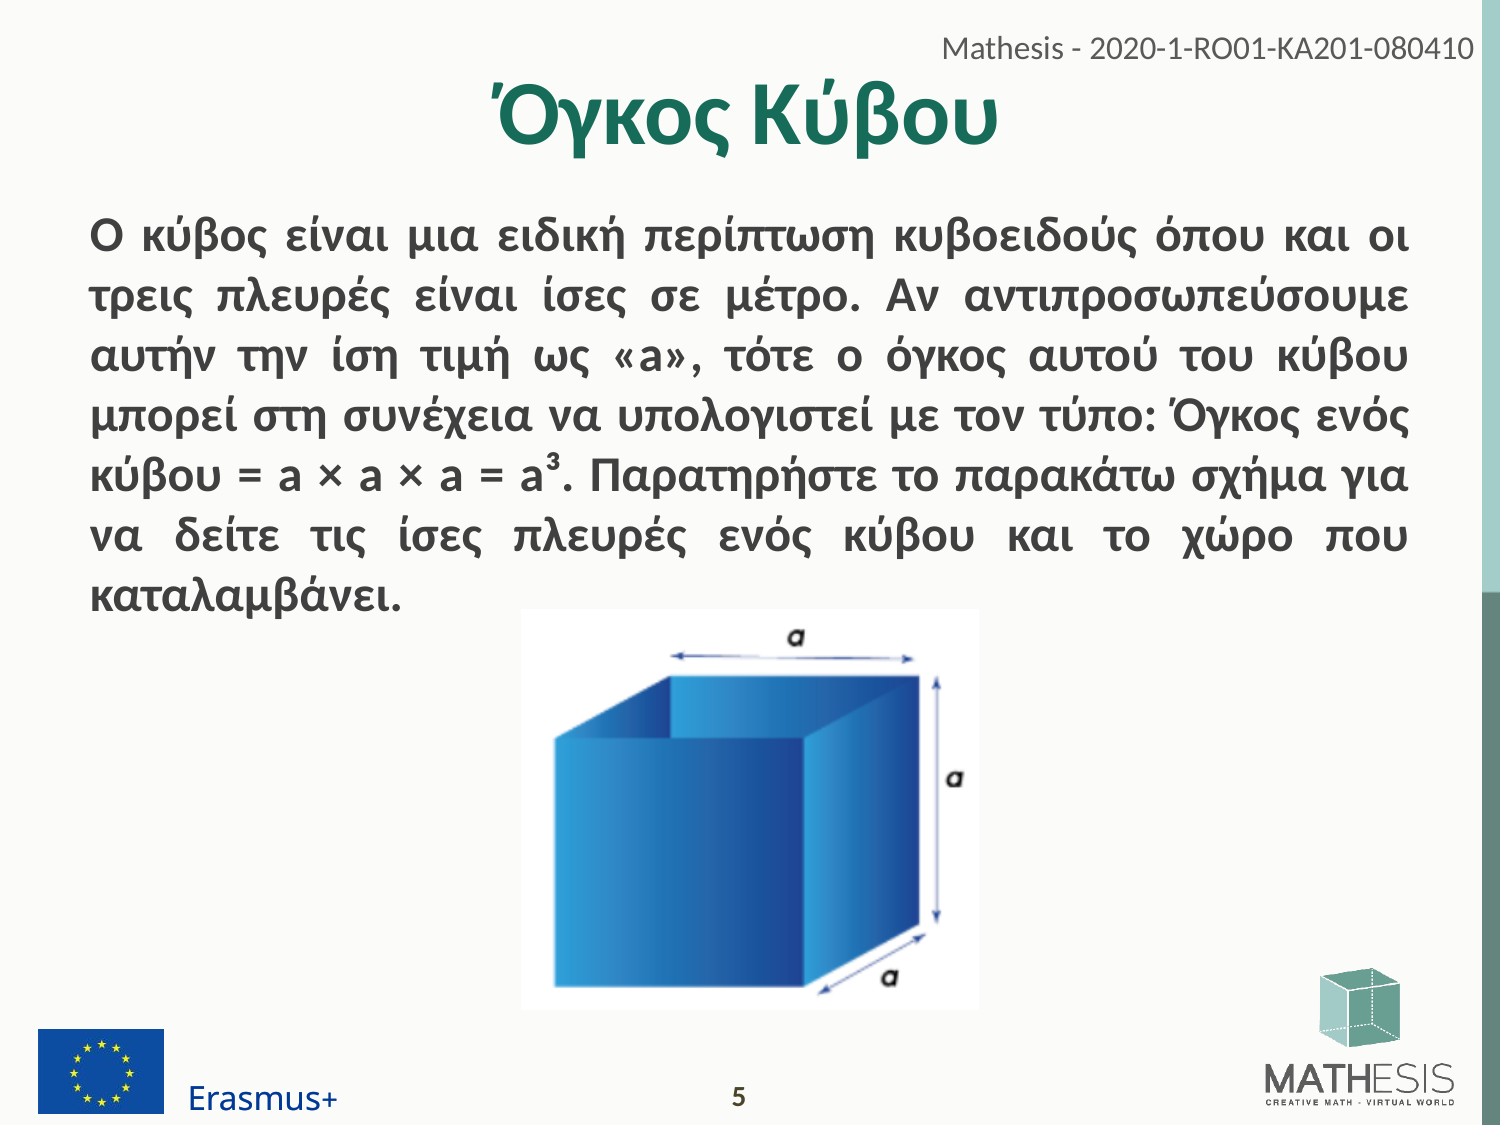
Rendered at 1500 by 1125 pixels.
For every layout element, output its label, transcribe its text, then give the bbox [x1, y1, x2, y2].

title Όγκος Κύβου [75, 45, 1425, 194]
picture [38, 1029, 164, 1114]
list Ο κύβος είναι μια ειδική περίπτωση κυβοειδούς όπου και οι τρεις πλευρές είναι ίσες σε μέτρο. Αν αντιπροσωπεύσουμε αυτήν την ίση τιμή ως «a», τότε ο όγκος αυτού του κύβου μπορεί στη συνέχεια να υπολογιστεί με τον τύπο: Όγκος ενός κύβου = a × a × a = a³. Παρατηρήστε το παρακάτω σχήμα για να δείτε τις ίσες πλευρές ενός κύβου και το χώρο που καταλαμβάνει. [75, 194, 1425, 1069]
picture [521, 609, 979, 1010]
